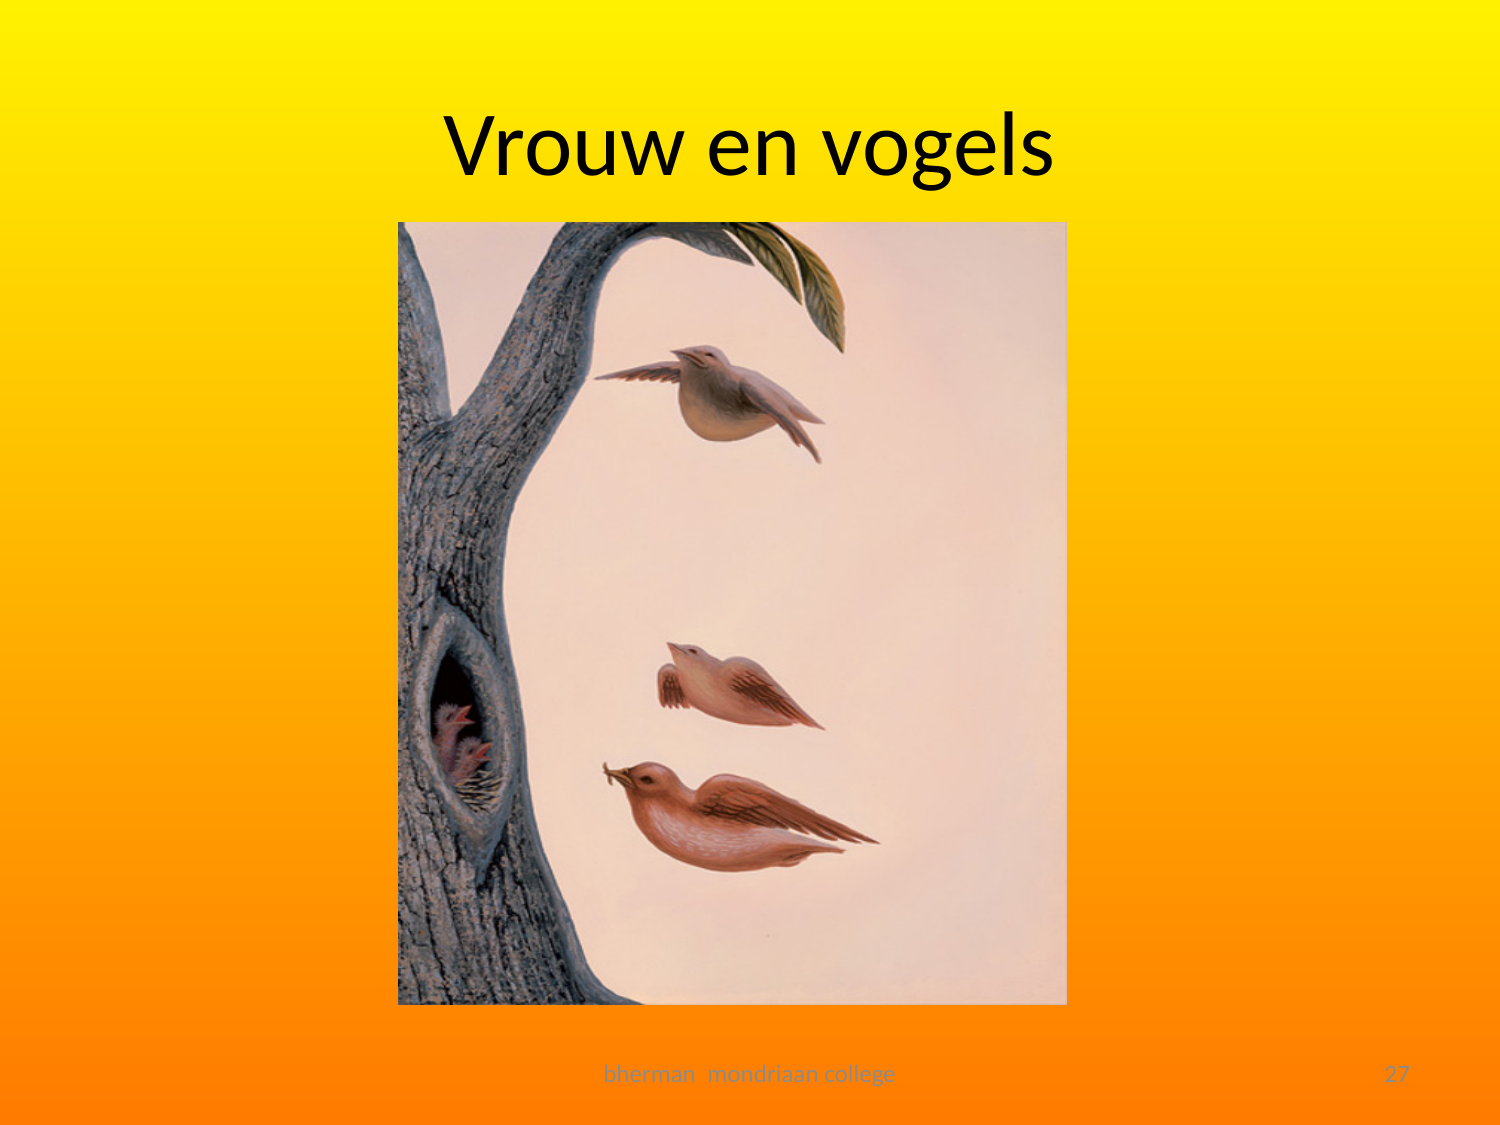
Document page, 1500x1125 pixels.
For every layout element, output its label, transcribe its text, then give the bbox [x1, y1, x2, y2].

slide_number 27 [1074, 1042, 1425, 1103]
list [398, 222, 1067, 1006]
footer bherman mondriaan college [512, 1042, 988, 1103]
title Vrouw en vogels [75, 45, 1425, 233]
